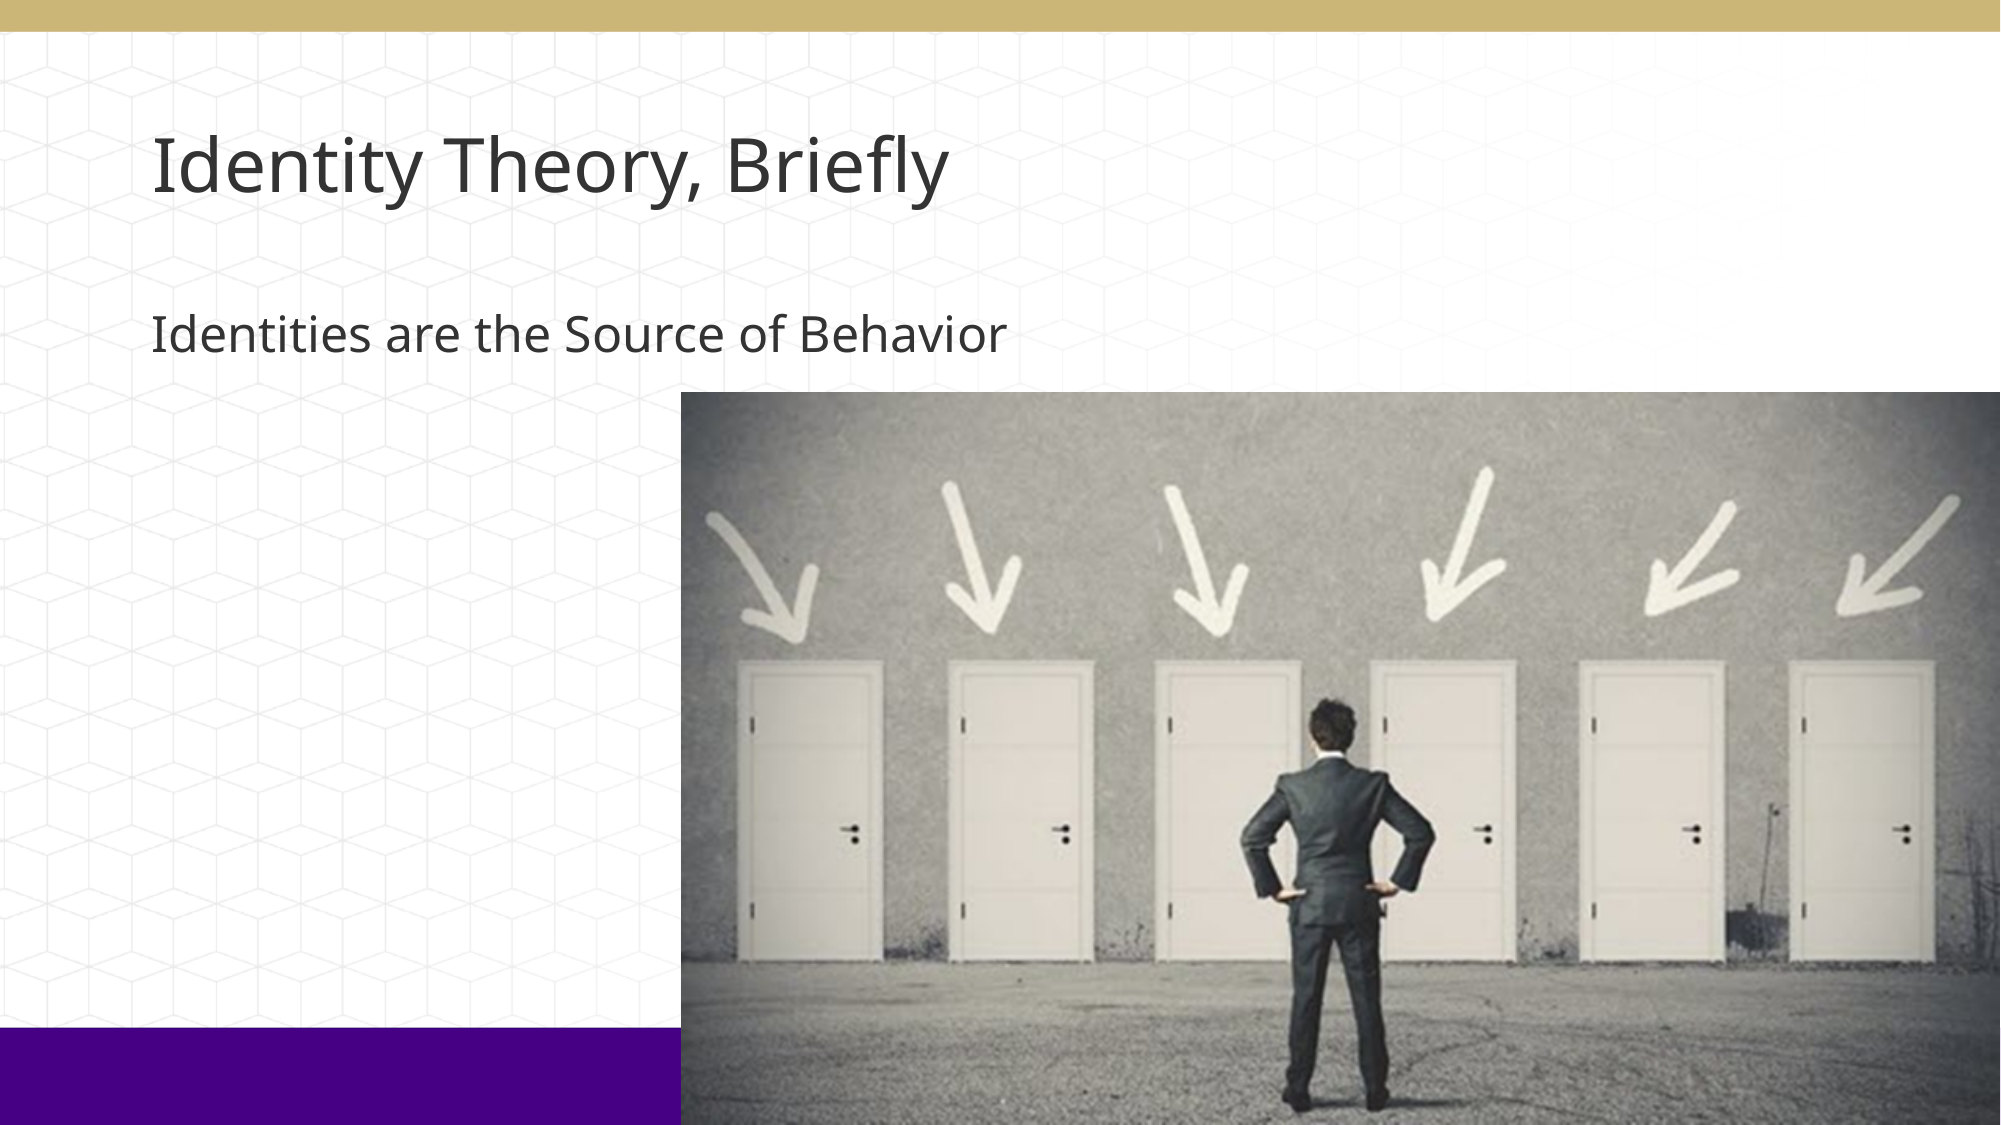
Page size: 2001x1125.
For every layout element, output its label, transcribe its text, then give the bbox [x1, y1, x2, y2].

list Identities are the Source of Behavior [136, 301, 1863, 1001]
title Identity Theory, Briefly [137, 59, 1863, 278]
picture [0, 0, 2001, 1125]
